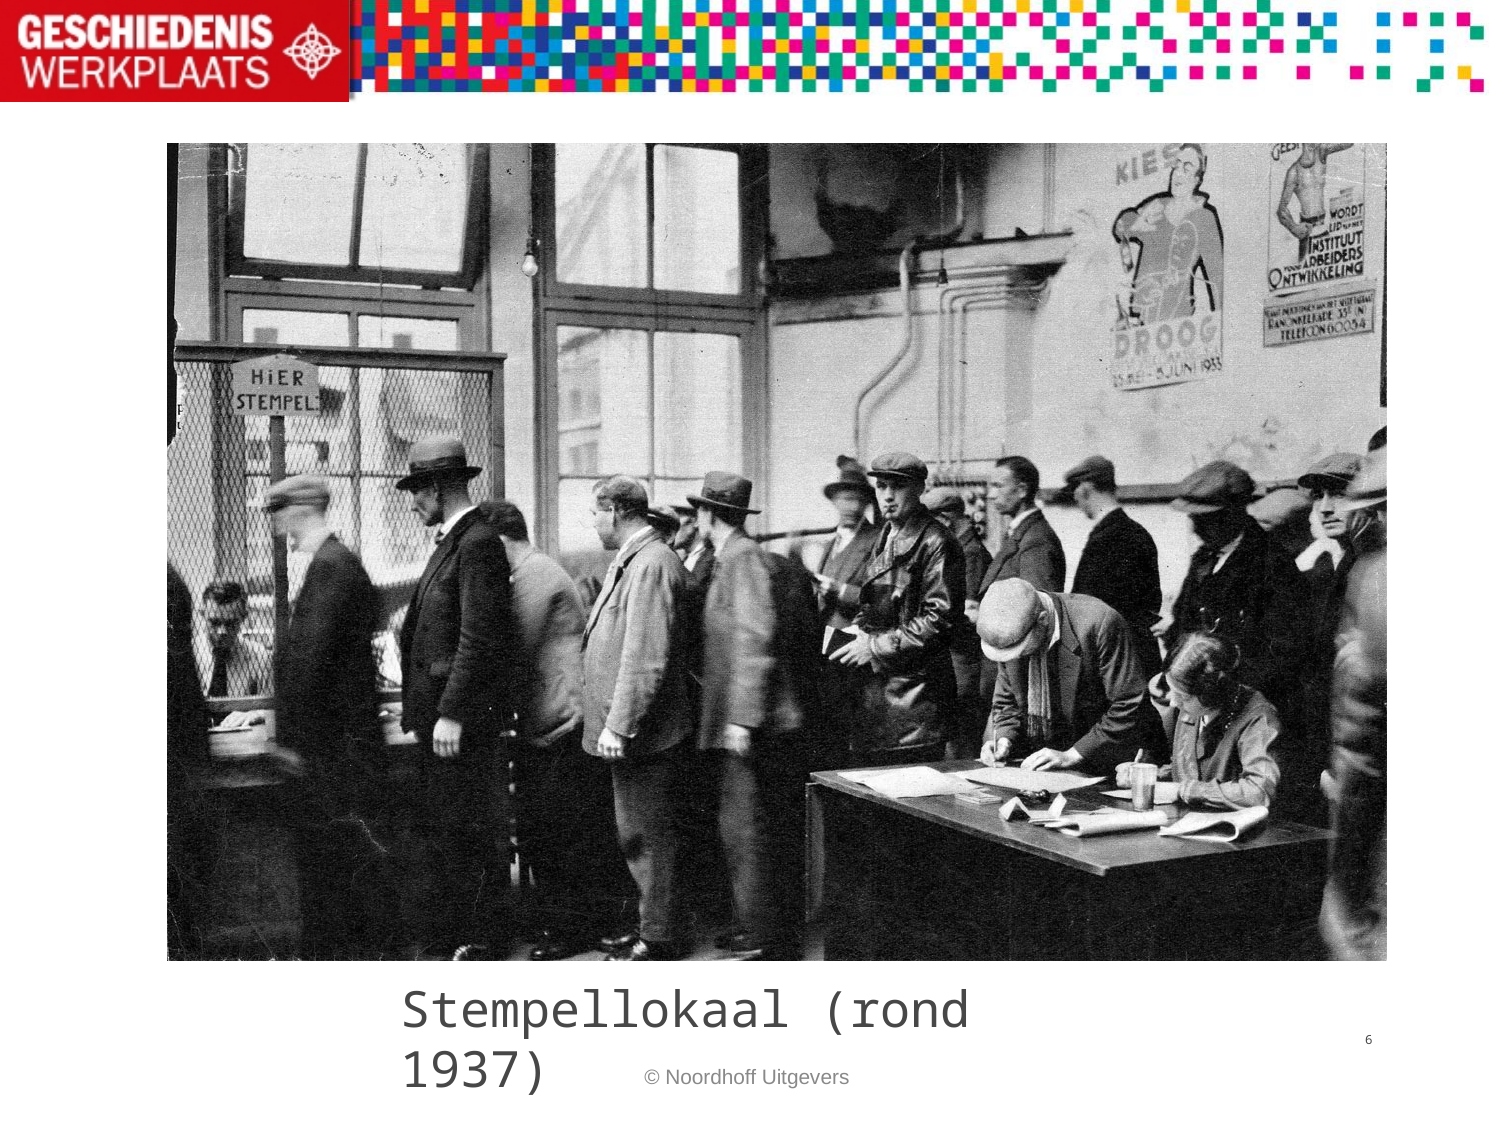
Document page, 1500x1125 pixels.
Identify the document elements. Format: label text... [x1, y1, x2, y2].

picture [0, 0, 1500, 1125]
slide_number 6 [1325, 1025, 1388, 1063]
text_box Stempellokaal (rond 1937) [385, 970, 1114, 1105]
